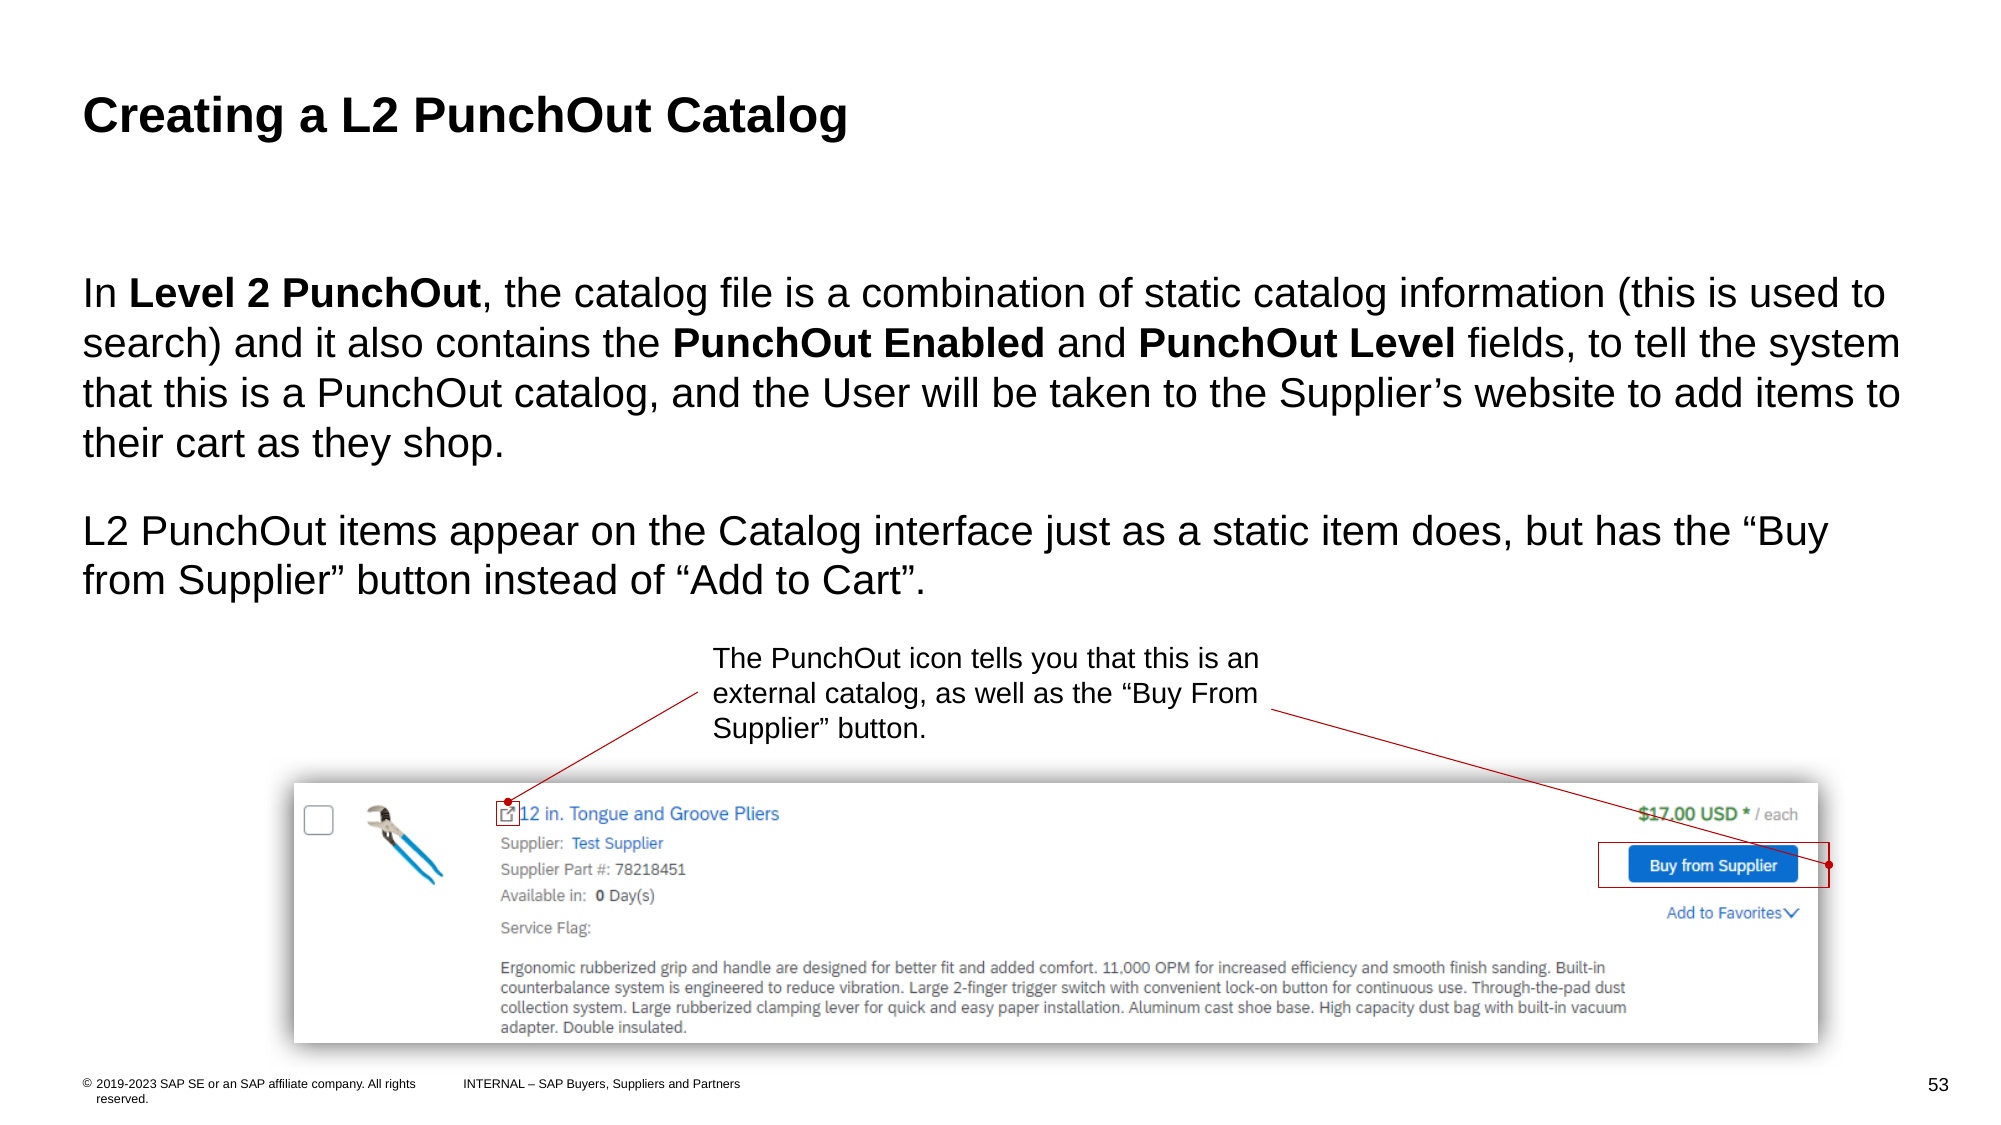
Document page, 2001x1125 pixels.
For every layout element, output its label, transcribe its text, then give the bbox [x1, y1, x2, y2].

text_box The PunchOut icon tells you that this is an external catalog, as well as the “Buy From Supplier” button. [697, 632, 1388, 752]
picture [294, 783, 1818, 1043]
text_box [1270, 708, 1830, 888]
title Creating a L2 PunchOut Catalog [82, 82, 1918, 144]
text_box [496, 674, 699, 826]
list In Level 2 PunchOut, the catalog file is a combination of static catalog information (this is used to search) and it also contains the PunchOut Enabled and PunchOut Level fields, to tell the system that this is a PunchOut catalog, and the User will be taken to the Supplier’s website to add items to their cart as they shop. L2 PunchOut items appear on the Catalog interface just as a static item does, but has the “Buy from Supplier” button instead of “Add to Cart”. [82, 265, 1918, 1040]
